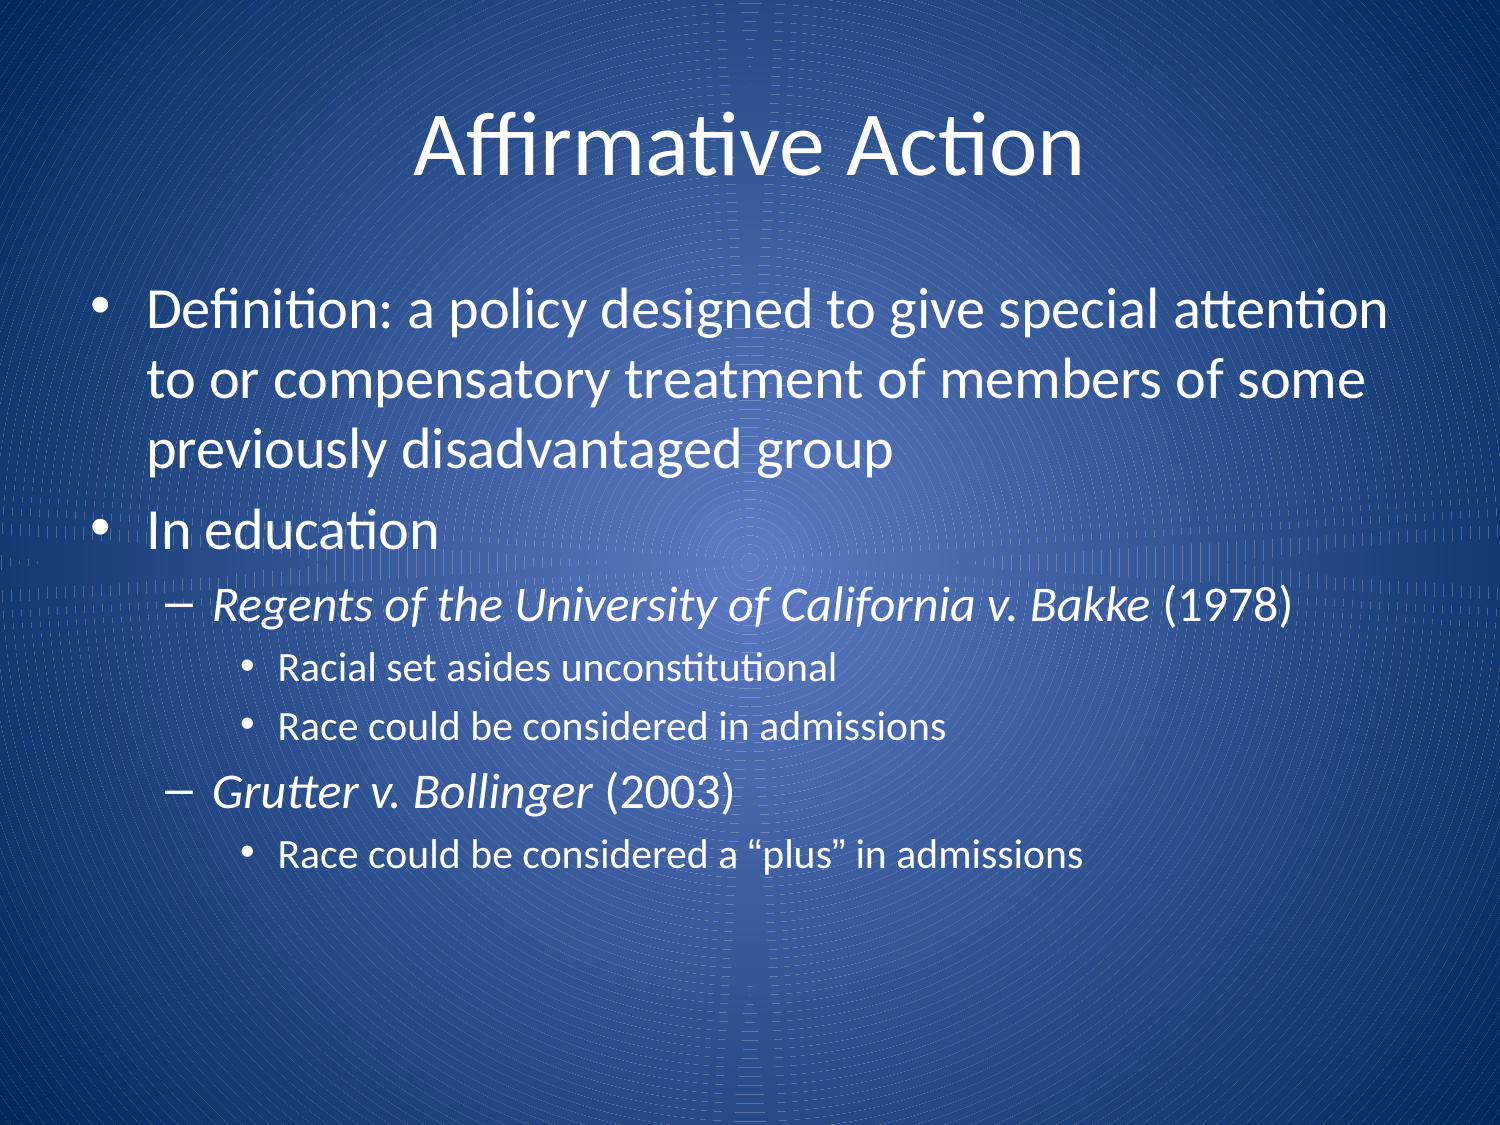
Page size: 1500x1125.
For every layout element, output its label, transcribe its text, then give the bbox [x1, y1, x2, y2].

list Definition: a policy designed to give special attention to or compensatory treatment of members of some previously disadvantaged group In education Regents of the University of California v. Bakke (1978) Racial set asides unconstitutional Race could be considered in admissions Grutter v. Bollinger (2003) Race could be considered a “plus” in admissions [75, 262, 1425, 1005]
title Affirmative Action [75, 45, 1425, 233]
